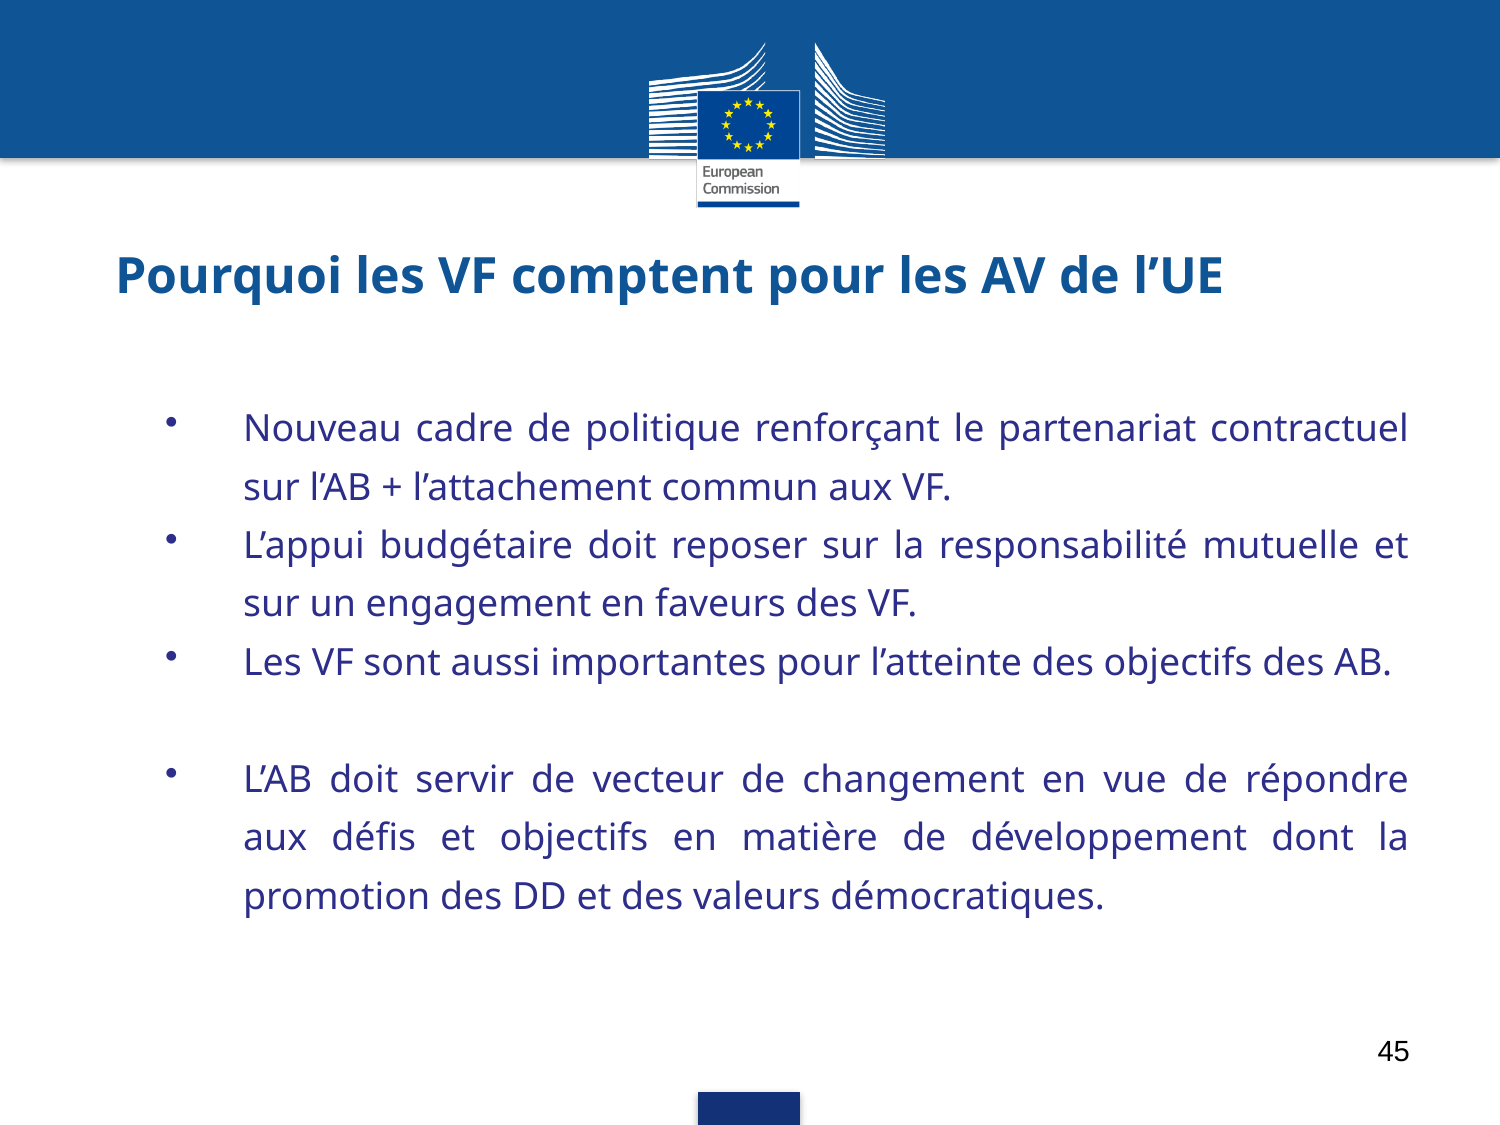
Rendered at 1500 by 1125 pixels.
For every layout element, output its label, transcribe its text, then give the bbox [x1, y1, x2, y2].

title Pourquoi les VF comptent pour les AV de l’UE [41, 196, 1448, 351]
picture [649, 42, 885, 196]
list Nouveau cadre de politique renforçant le partenariat contractuel sur l’AB + l’attachement commun aux VF. L’appui budgétaire doit reposer sur la responsabilité mutuelle et sur un engagement en faveurs des VF. Les VF sont aussi importantes pour l’atteinte des objectifs des AB. L’AB doit servir de vecteur de changement en vue de répondre aux défis et objectifs en matière de développement dont la promotion des DD et des valeurs démocratiques. [74, 337, 1426, 1071]
slide_number 45 [1074, 1024, 1426, 1103]
